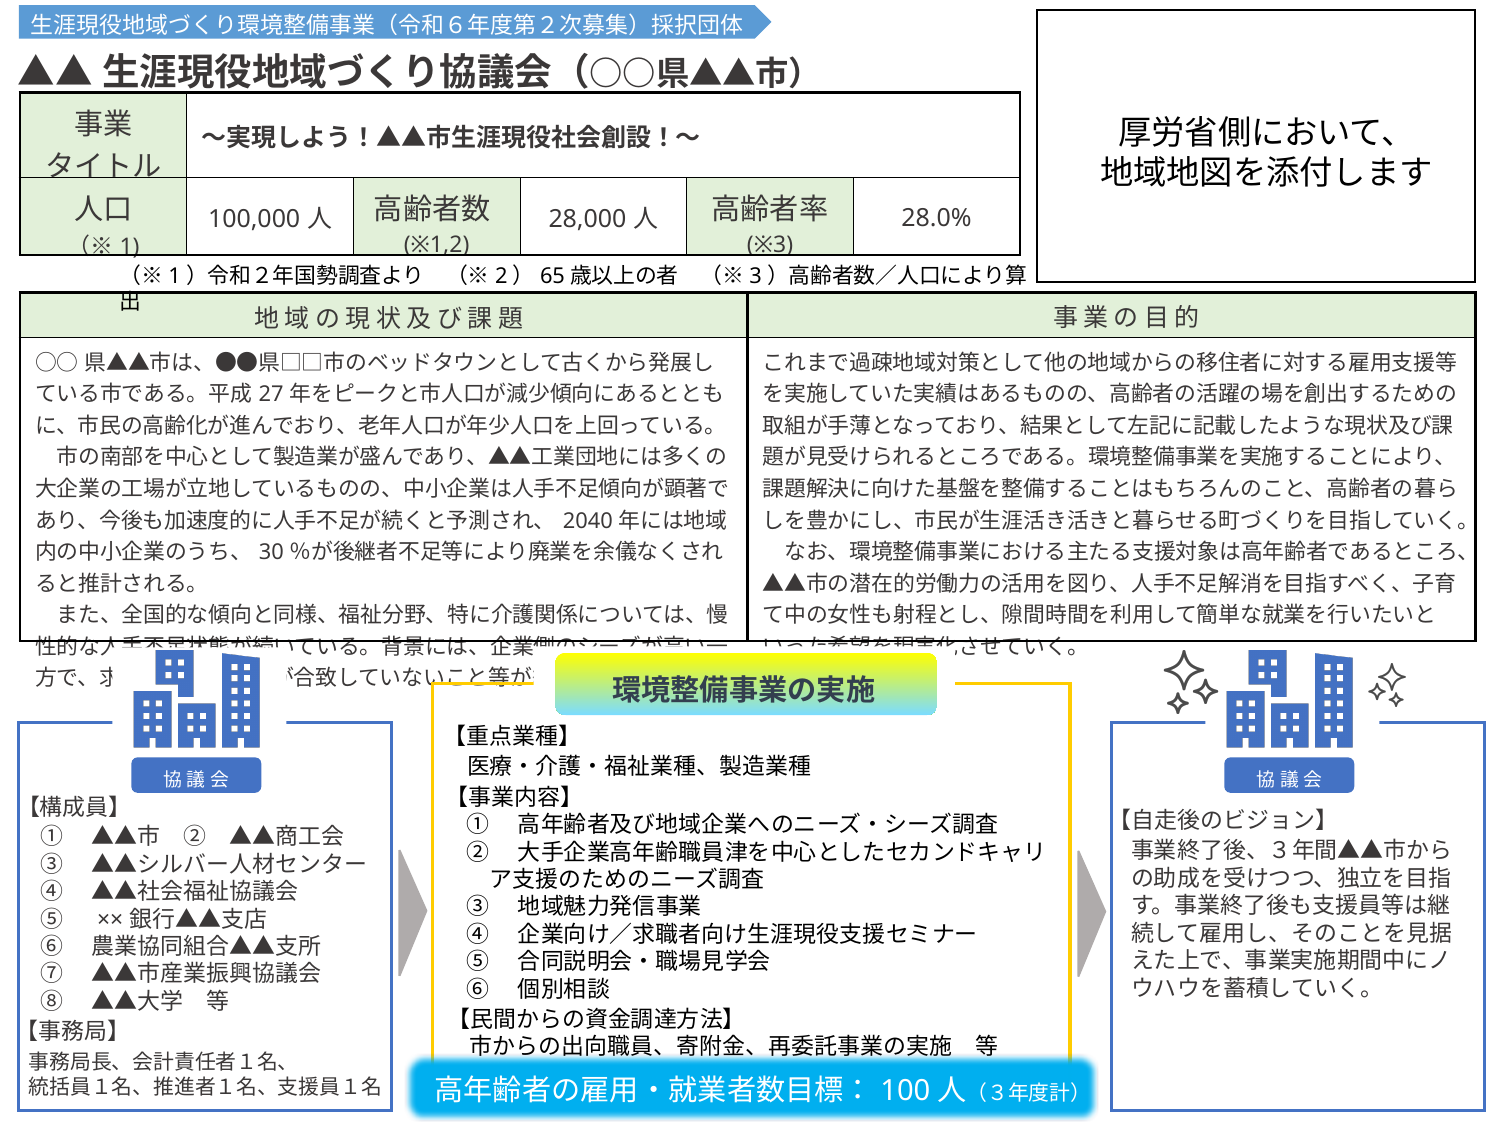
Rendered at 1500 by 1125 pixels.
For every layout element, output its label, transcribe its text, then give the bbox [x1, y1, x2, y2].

table_cell ○○県▲▲市は、●●県□□市のベッドタウンとして古くから発展している市である。平成27年をピークと市人口が減少傾向にあるとともに、市民の高齢化が進んでおり、老年人口が年少人口を上回っている。 市の南部を中心として製造業が盛んであり、▲▲工業団地には多くの大企業の工場が立地しているものの、中小企業は人手不足傾向が顕著であり、今後も加速度的に人手不足が続くと予測され、2040年には地域内の中小企業のうち、30％が後継者不足等により廃業を余儀なくされると推計される。 また、全国的な傾向と同様、福祉分野、特に介護関係については、慢性的な人手不足状態が続いている。背景には、企業側のシーズが高い一方で、求職者側のニーズが合致していないこと等が挙げられる。 [21, 338, 746, 640]
table_cell 高齢者率 (※3) [687, 178, 853, 254]
table_header [21, 294, 225, 337]
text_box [0, 623, 400, 1111]
table_cell 28,000人 [521, 178, 686, 254]
table_header 事業 タイトル [21, 94, 186, 177]
table_header [1223, 294, 1474, 337]
table_cell これまで過疎地域対策として他の地域からの移住者に対する雇用支援等を実施していた実績はあるものの、高齢者の活躍の場を創出するための取組が手薄となっており、結果として左記に記載したような現状及び課題が見受けられるところである。環境整備事業を実施することにより、課題解決に向けた基盤を整備することはもちろんのこと、高齢者の暮らしを豊かにし、市民が生涯活き活きと暮らせる町づくりを目指していく。 なお、環境整備事業における主たる支援対象は高年齢者であるところ、▲▲市の潜在的労働力の活用を図り、人手不足解消を目指すべく、子育て中の女性も射程とし、隙間時間を利用して簡単な就業を行いたいといった希望を現実化させていく。 [749, 338, 1474, 640]
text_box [225, 293, 1223, 341]
text_box [1036, 9, 1476, 283]
table_cell 高齢者数(※1,2) [354, 178, 520, 254]
text_box 生涯現役地域づくり環境整備事業（令和６年度第２次募集）採択団体 [15, 2, 807, 46]
table_cell 人口 （※1) [21, 178, 186, 254]
text_box 厚労省側において、 地域地図を添付します [1085, 104, 1448, 199]
table_header ～実現しよう！▲▲市生涯現役社会創設！～ [187, 94, 1019, 177]
text_box ▲▲生涯現役地域づくり協議会（○○県▲▲市） [3, 40, 838, 101]
table_cell 100,000人 [187, 178, 353, 254]
text_box [400, 849, 405, 977]
text_box （※1）令和２年国勢調査より （※2）65歳以上の者 （※3）高齢者数／人口により算出 [104, 254, 1060, 322]
table_cell 28.0% [854, 178, 1019, 254]
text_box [405, 646, 1112, 1121]
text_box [1092, 623, 1485, 1111]
